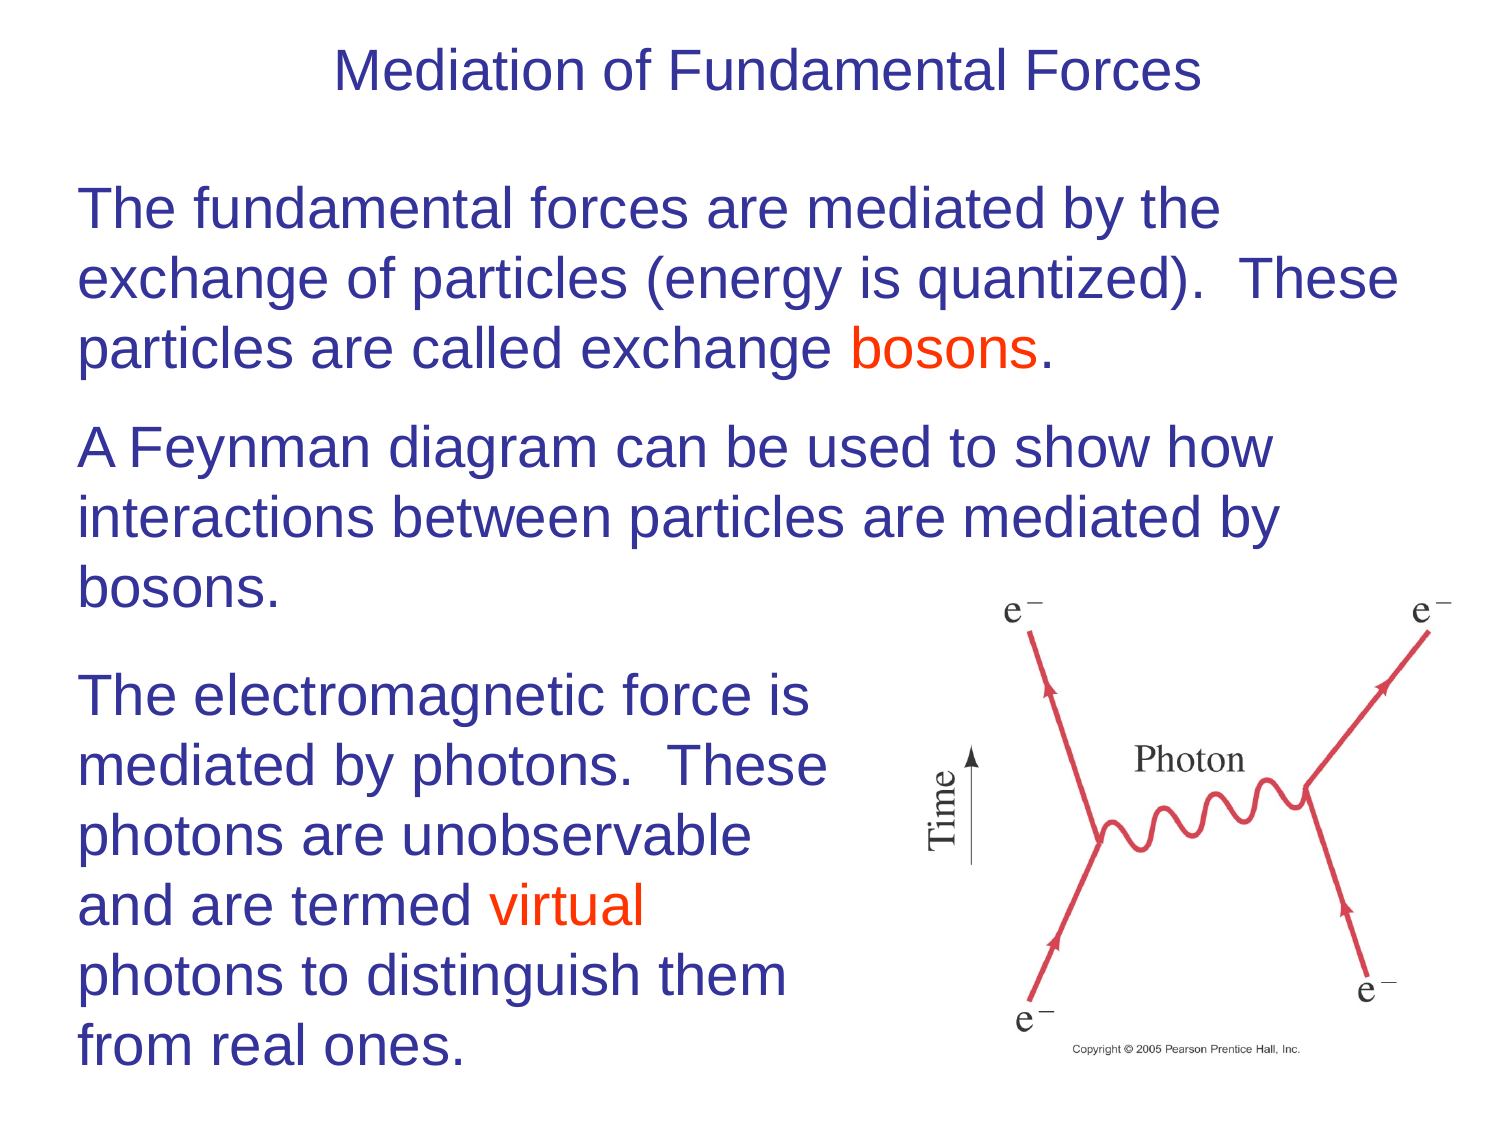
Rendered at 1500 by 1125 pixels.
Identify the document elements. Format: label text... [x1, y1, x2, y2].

text_box The fundamental forces are mediated by the exchange of particles (energy is quantized). These particles are called exchange bosons. A Feynman diagram can be used to show how interactions between particles are mediated by bosons. [62, 162, 1453, 627]
picture [924, 599, 1454, 1058]
text_box Mediation of Fundamental Forces [37, 24, 1500, 110]
text_box The electromagnetic force is mediated by photons. These photons are unobservable and are termed virtual photons to distinguish them from real ones. [62, 649, 850, 1085]
